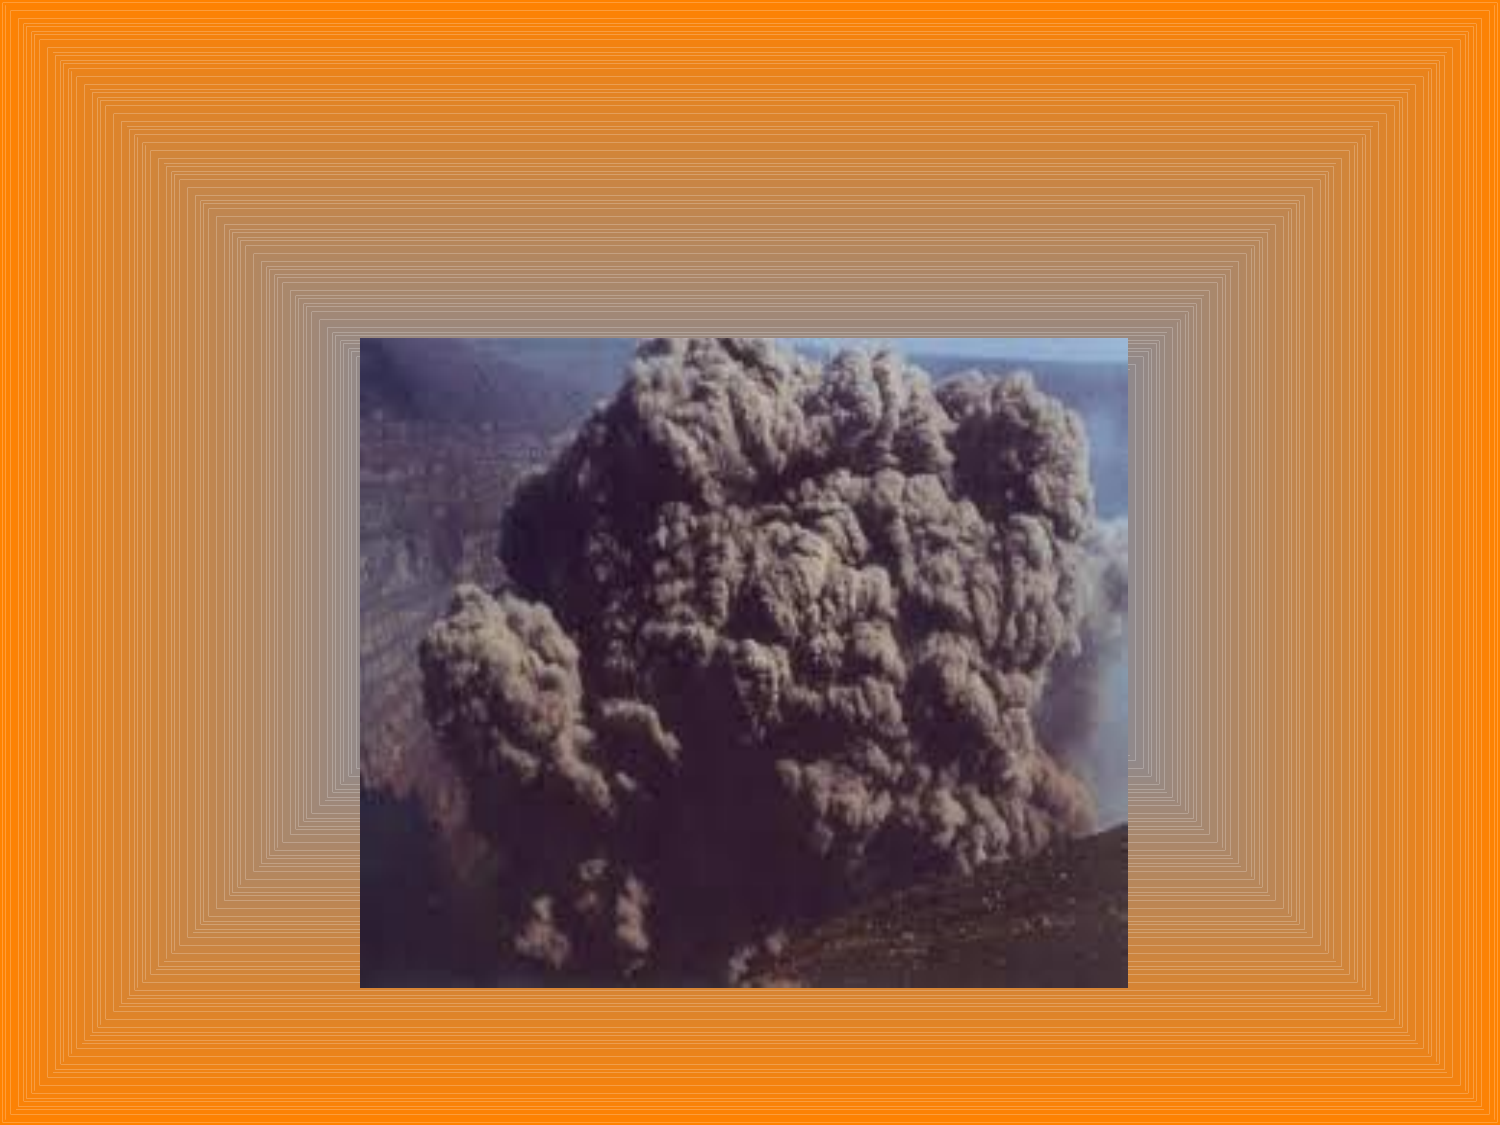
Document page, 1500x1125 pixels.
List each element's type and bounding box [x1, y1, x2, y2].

list [359, 337, 1129, 988]
